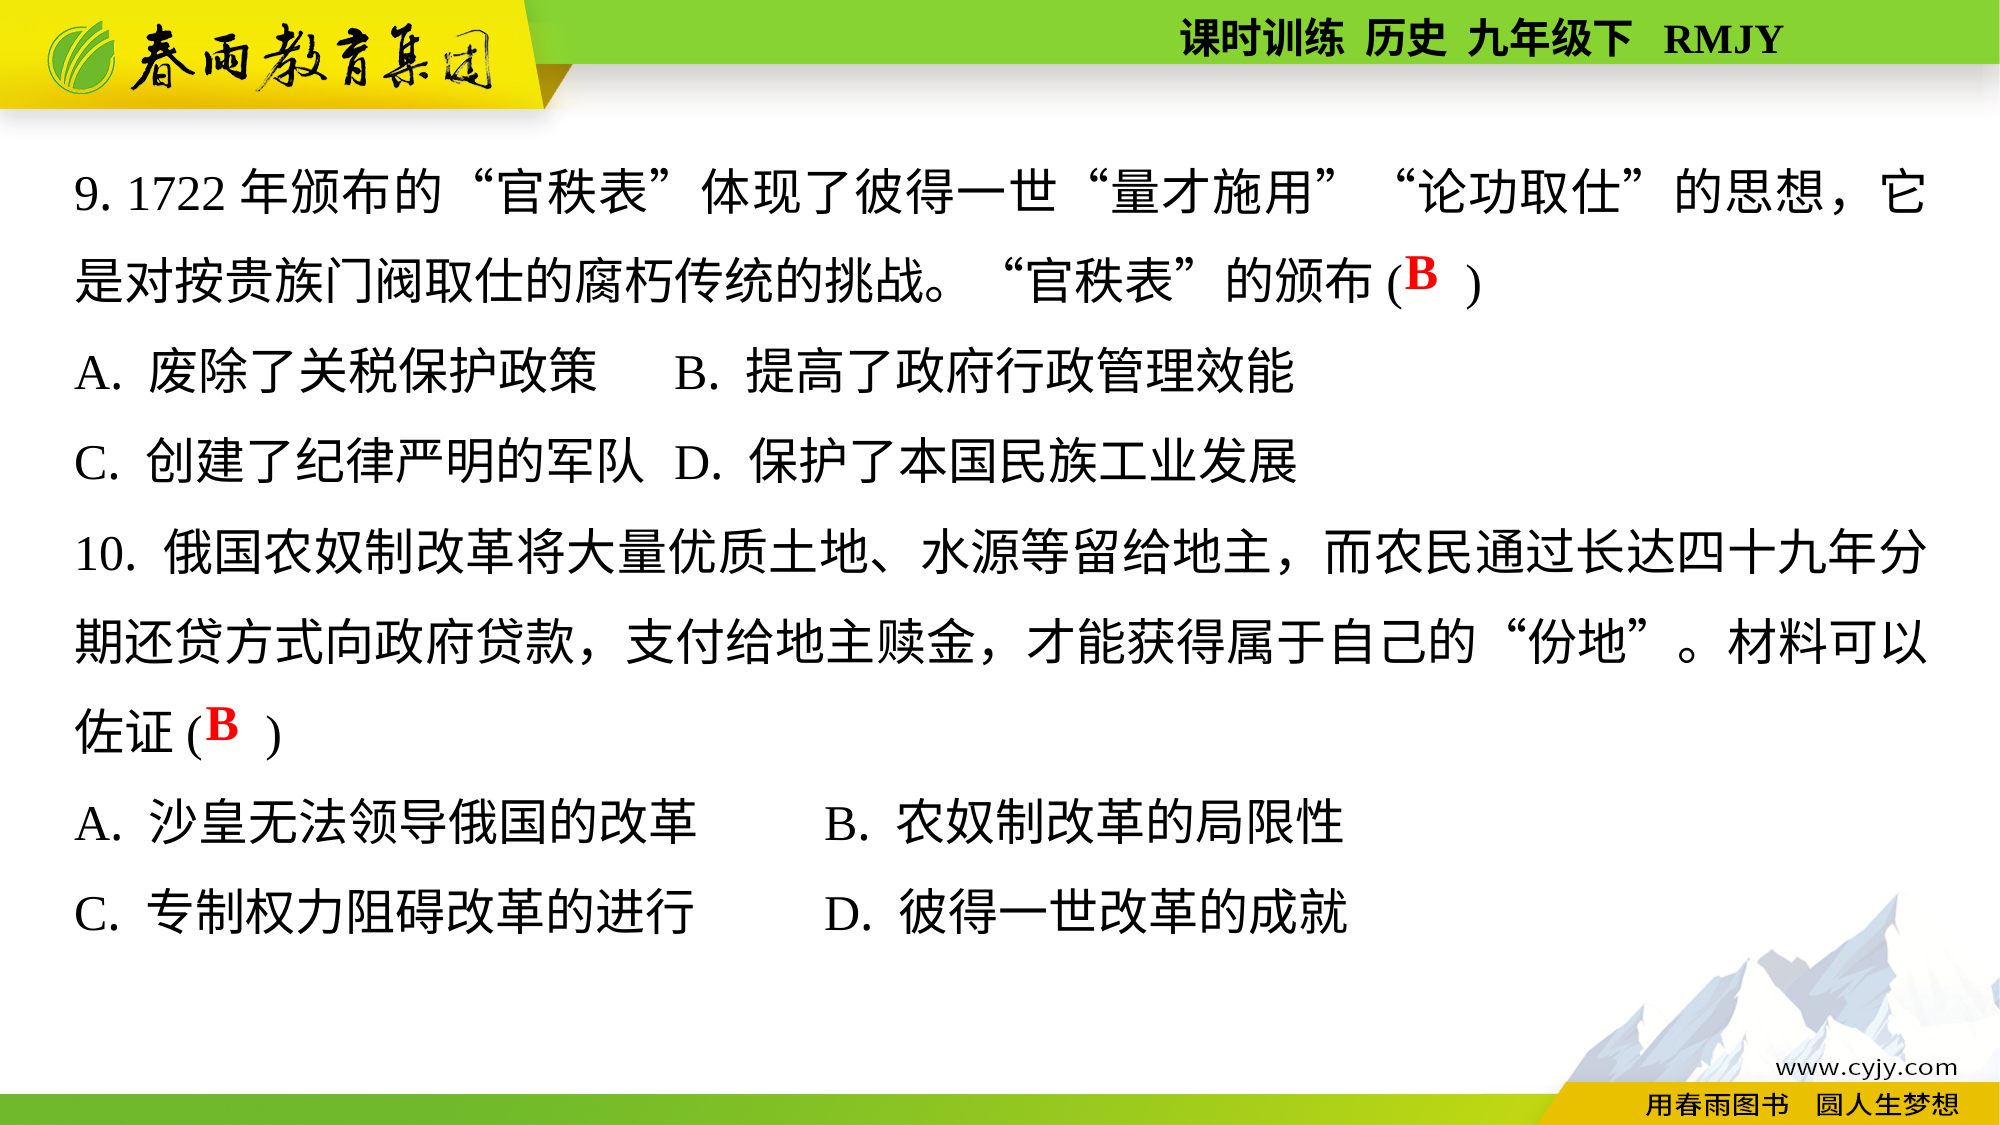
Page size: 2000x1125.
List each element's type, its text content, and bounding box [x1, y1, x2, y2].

text_box B [1390, 231, 1454, 307]
list 9. 1722年颁布的“官秩表”体现了彼得一世“量才施用”“论功取仕”的思想，它是对按贵族门阀取仕的腐朽传统的挑战。“官秩表”的颁布( ) A. 废除了关税保护政策 B. 提高了政府行政管理效能 C. 创建了纪律严明的军队 D. 保护了本国民族工业发展 10. 俄国农奴制改革将大量优质土地、水源等留给地主，而农民通过长达四十九年分期还贷方式向政府贷款，支付给地主赎金，才能获得属于自己的“份地”。材料可以佐证( ) A. 沙皇无法领导俄国的改革 B. 农奴制改革的局限性 C. 专制权力阻碍改革的进行 D. 彼得一世改革的成就 [59, 122, 1944, 956]
text_box B [190, 683, 254, 759]
picture [0, 0, 2000, 1125]
